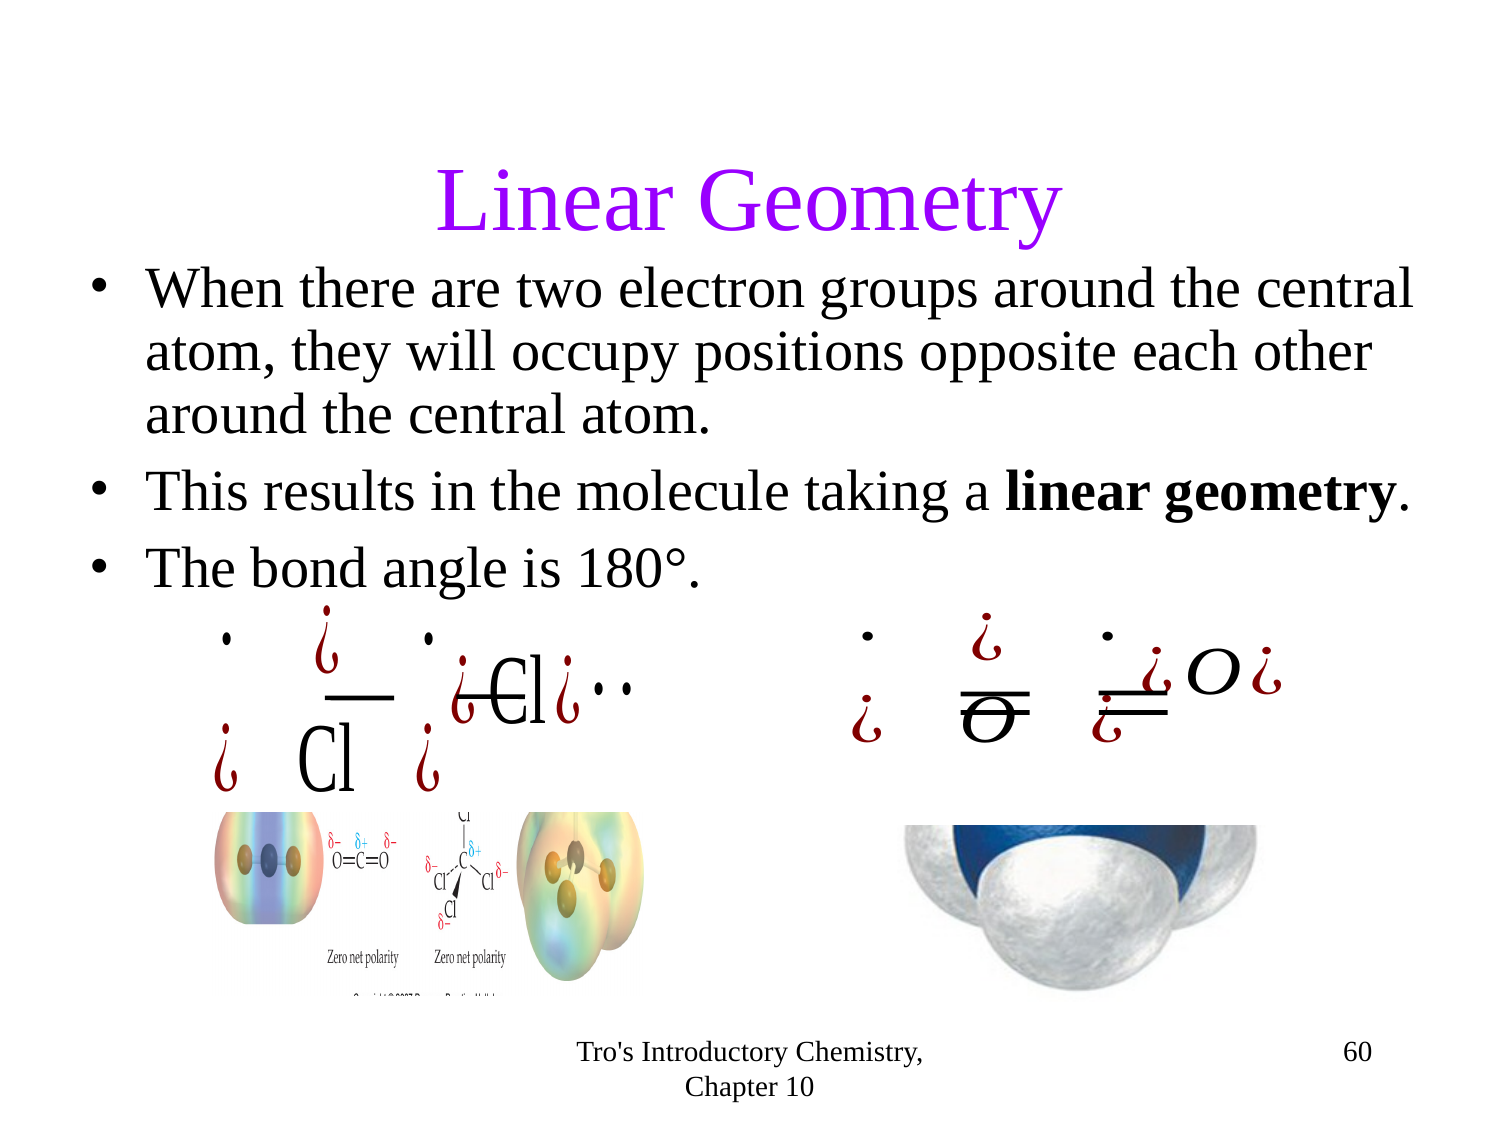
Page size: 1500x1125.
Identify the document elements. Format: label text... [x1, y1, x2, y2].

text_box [849, 599, 1289, 1007]
text_box When there are two electron groups around the central atom, they will occupy positions opposite each other around the central atom. This results in the molecule taking a linear geometry. The bond angle is 180°. [74, 249, 1438, 638]
text_box Tro's Introductory Chemistry, Chapter 10 [549, 1024, 950, 1100]
text_box Linear Geometry [112, 99, 1388, 249]
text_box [212, 587, 646, 997]
text_box <number> [1074, 1024, 1388, 1100]
